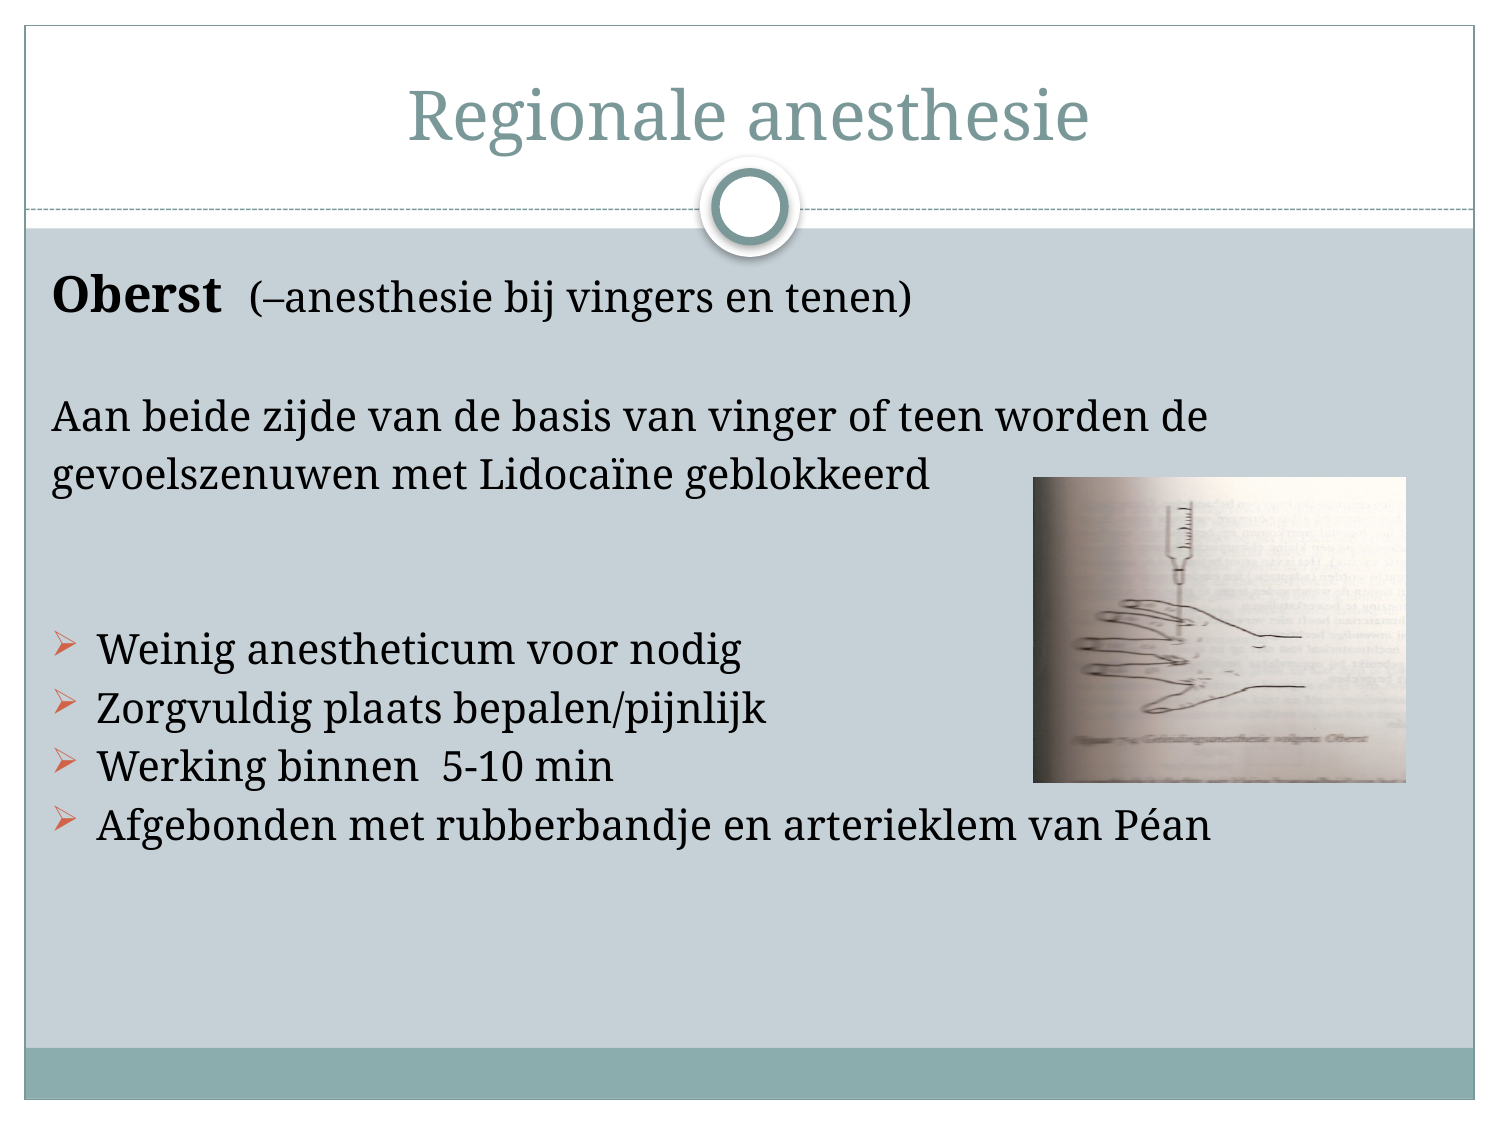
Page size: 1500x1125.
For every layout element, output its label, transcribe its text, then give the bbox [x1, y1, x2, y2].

picture [1033, 477, 1406, 783]
title Regionale anesthesie [49, 37, 1450, 162]
list Oberst (–anesthesie bij vingers en tenen) Aan beide zijde van de basis van vinger of teen worden de gevoelszenuwen met Lidocaïne geblokkeerd Weinig anestheticum voor nodig Zorgvuldig plaats bepalen/pijnlijk Werking binnen 5-10 min Afgebonden met rubberbandje en arterieklem van Péan [36, 255, 1432, 1006]
